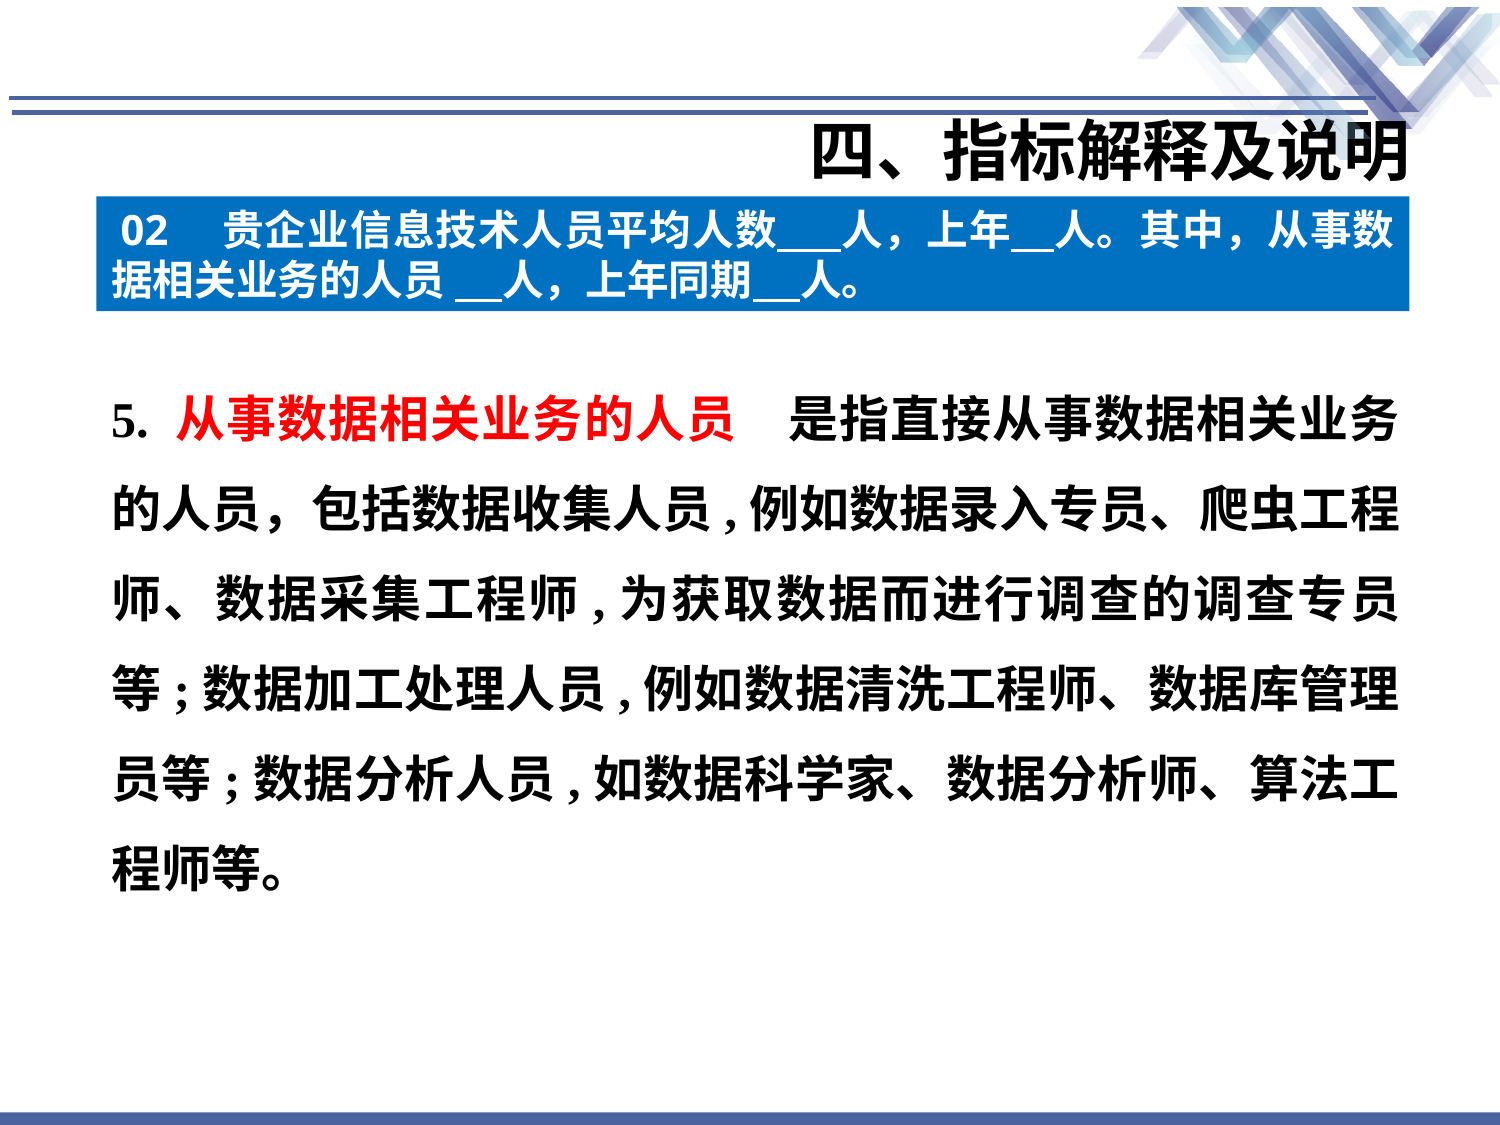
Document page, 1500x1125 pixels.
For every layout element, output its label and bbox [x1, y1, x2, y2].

text_box [0, 7, 1500, 1125]
